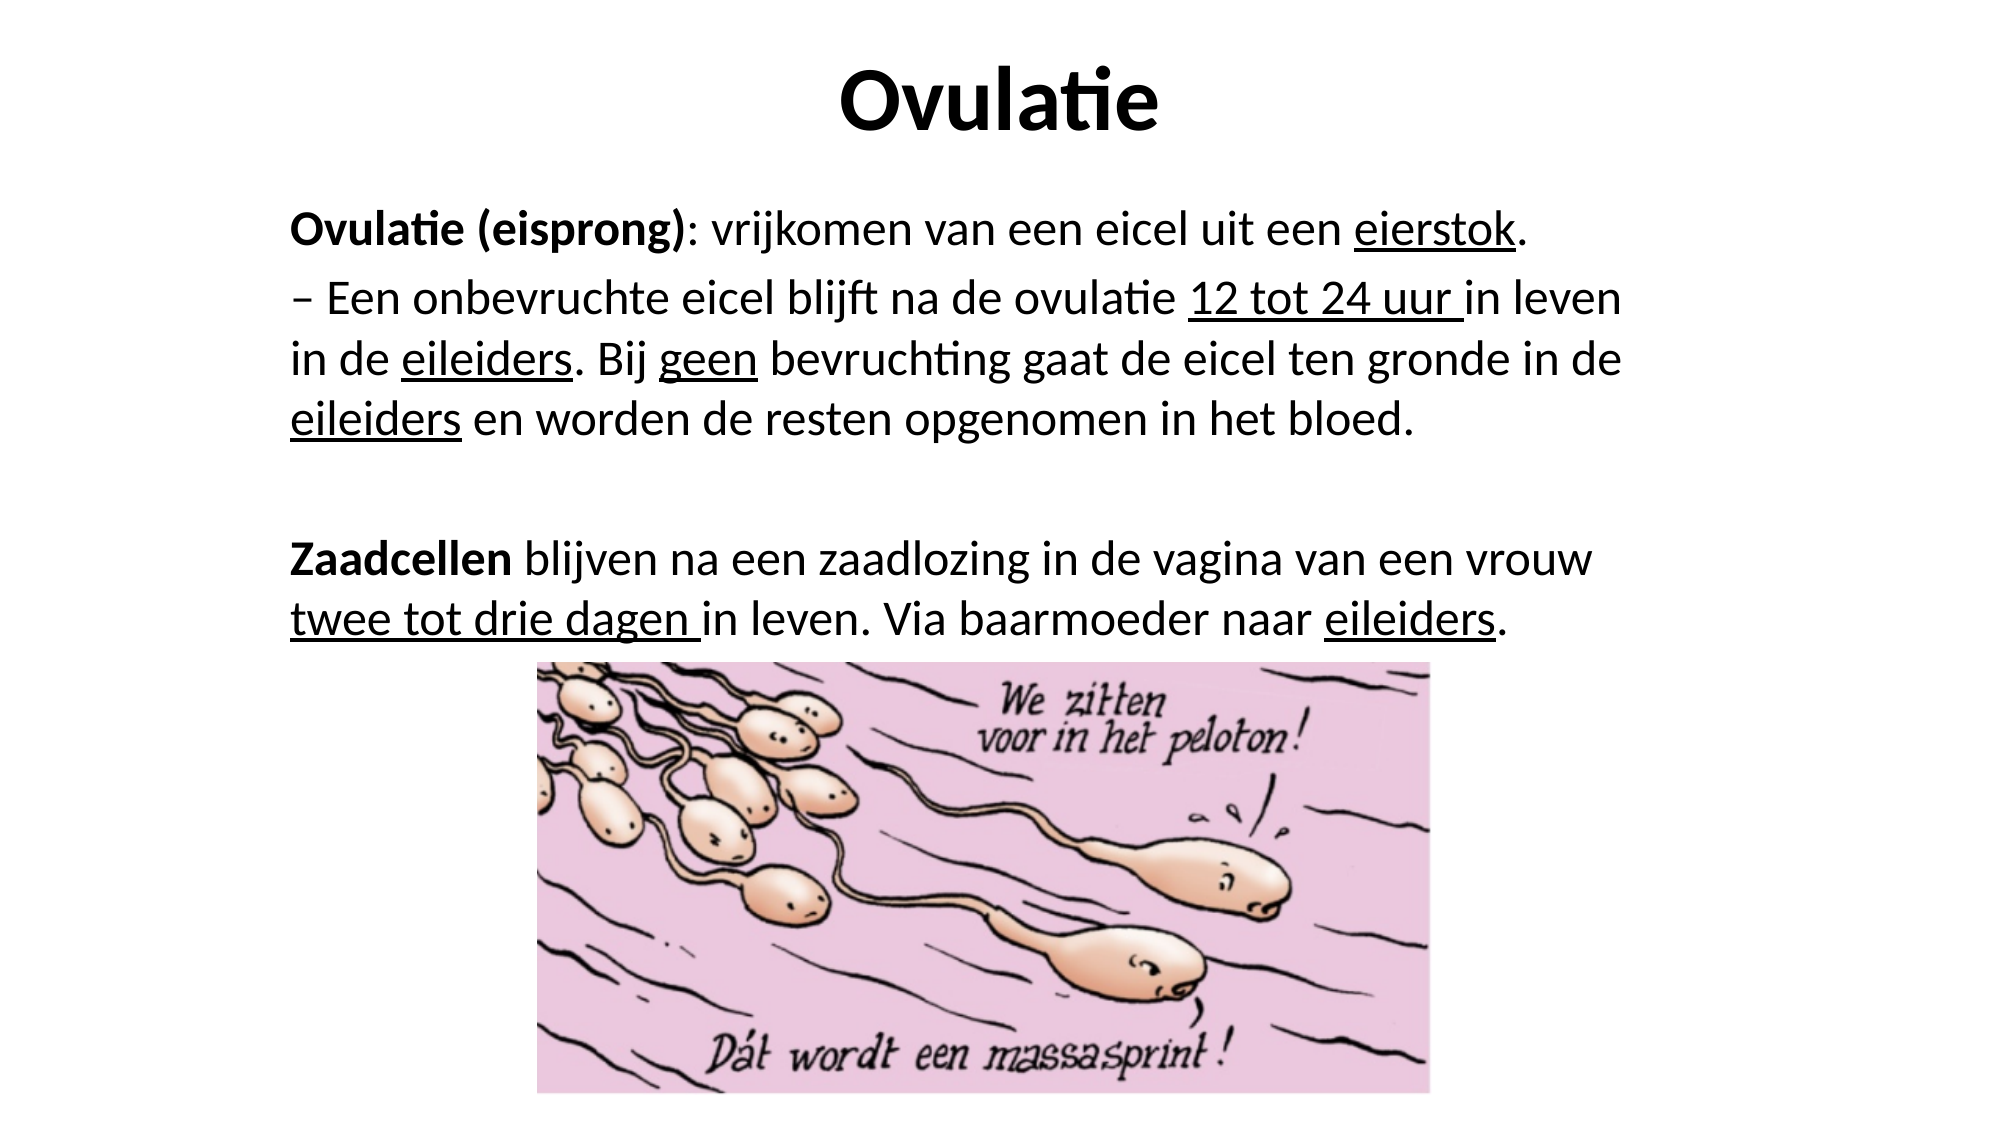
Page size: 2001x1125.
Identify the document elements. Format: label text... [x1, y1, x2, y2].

title Ovulatie [324, 0, 1675, 187]
picture [537, 662, 1433, 1096]
list Ovulatie (eisprong): vrijkomen van een eicel uit een eierstok. – Een onbevruchte eicel blijft na de ovulatie 12 tot 24 uur in leven in de eileiders. Bij geen bevruchting gaat de eicel ten gronde in de eileiders en worden de resten opgenomen in het bloed. Zaadcellen blijven na een zaadlozing in de vagina van een vrouw twee tot drie dagen in leven. Via baarmoeder naar eileiders. [275, 187, 1675, 1125]
